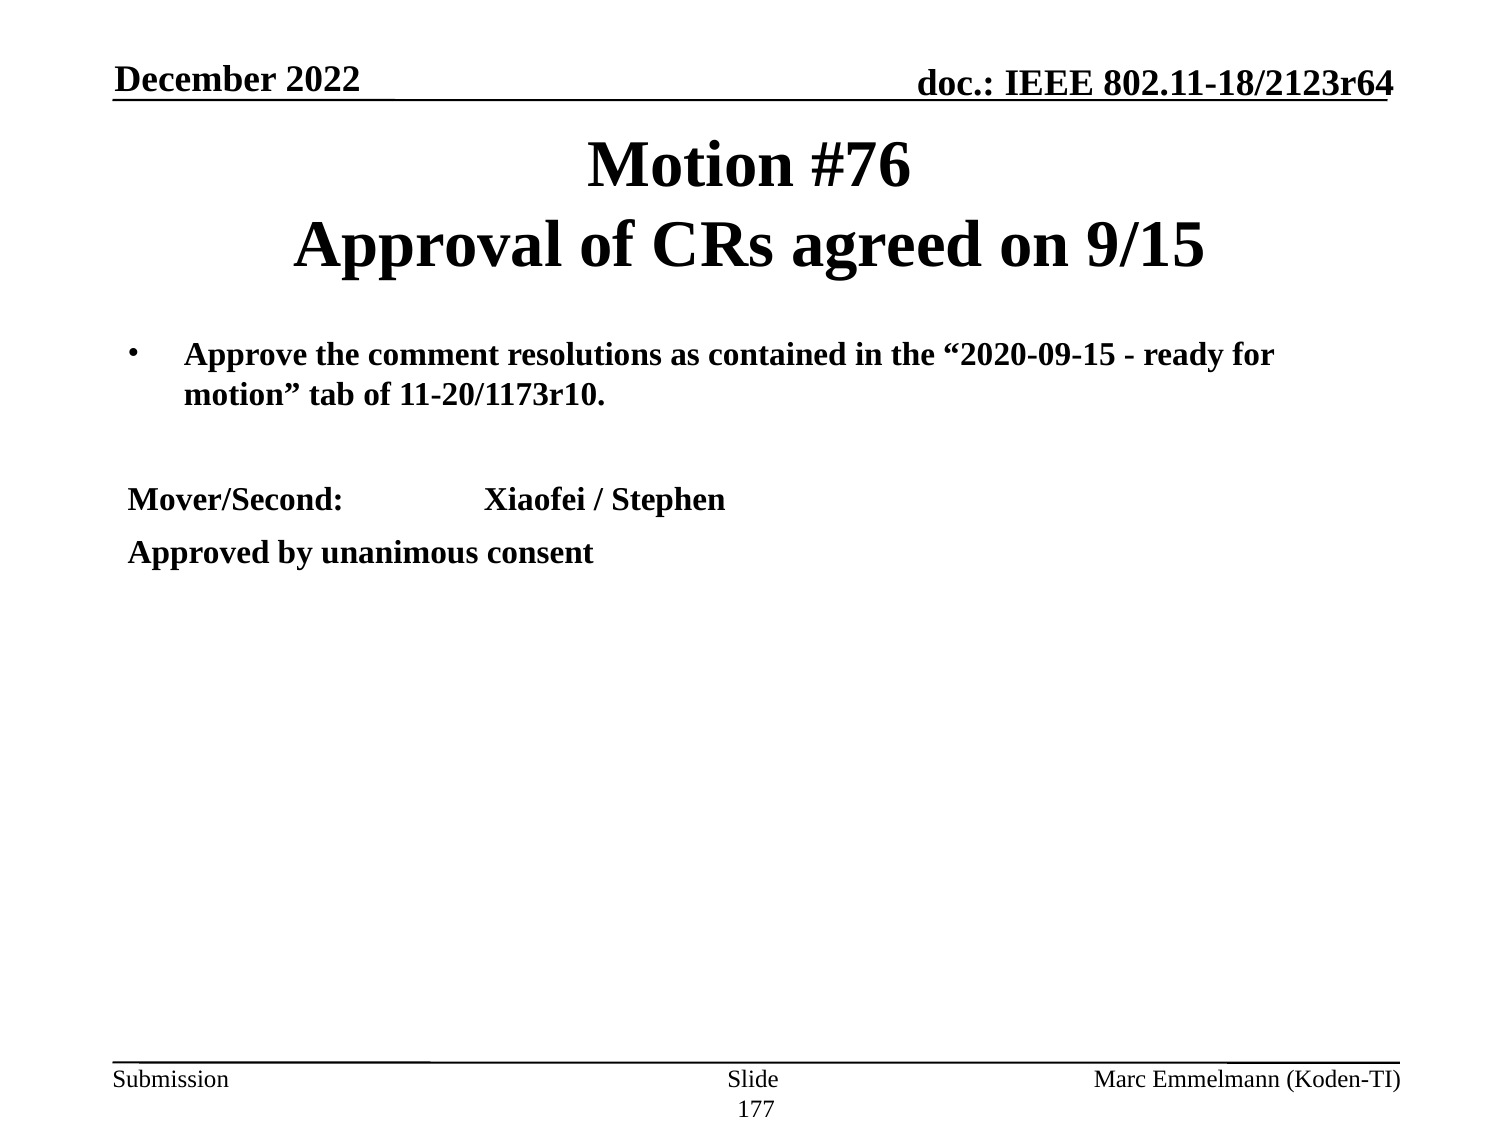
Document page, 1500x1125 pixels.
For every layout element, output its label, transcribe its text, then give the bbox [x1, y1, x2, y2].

title Motion #76 Approval of CRs agreed on 9/15 [112, 112, 1388, 288]
list Approve the comment resolutions as contained in the “2020-09-15 - ready for motion” tab of 11-20/1173r10. Mover/Second: Xiaofei / Stephen Approved by unanimous consent [112, 324, 1388, 1000]
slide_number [114, 54, 423, 100]
footer Marc Emmelmann (Koden-TI) [878, 1061, 1402, 1093]
slide_number Slide 177 [712, 1061, 800, 1123]
